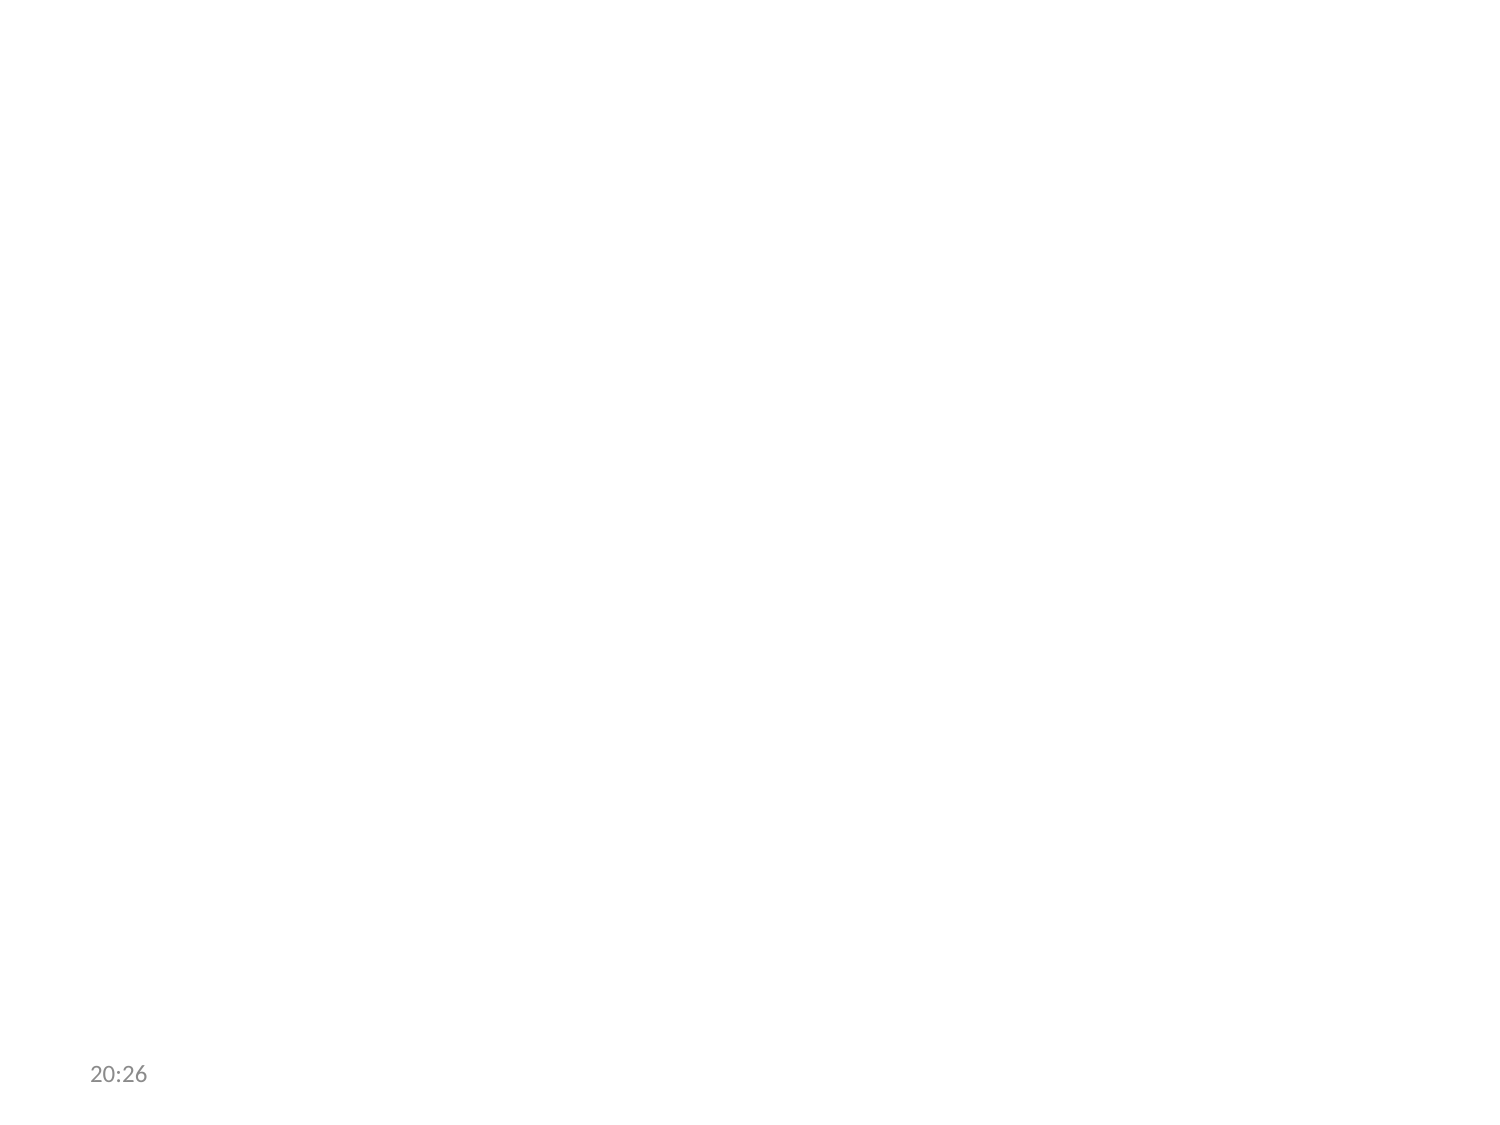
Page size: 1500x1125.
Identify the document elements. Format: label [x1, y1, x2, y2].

slide_number [75, 1042, 425, 1103]
